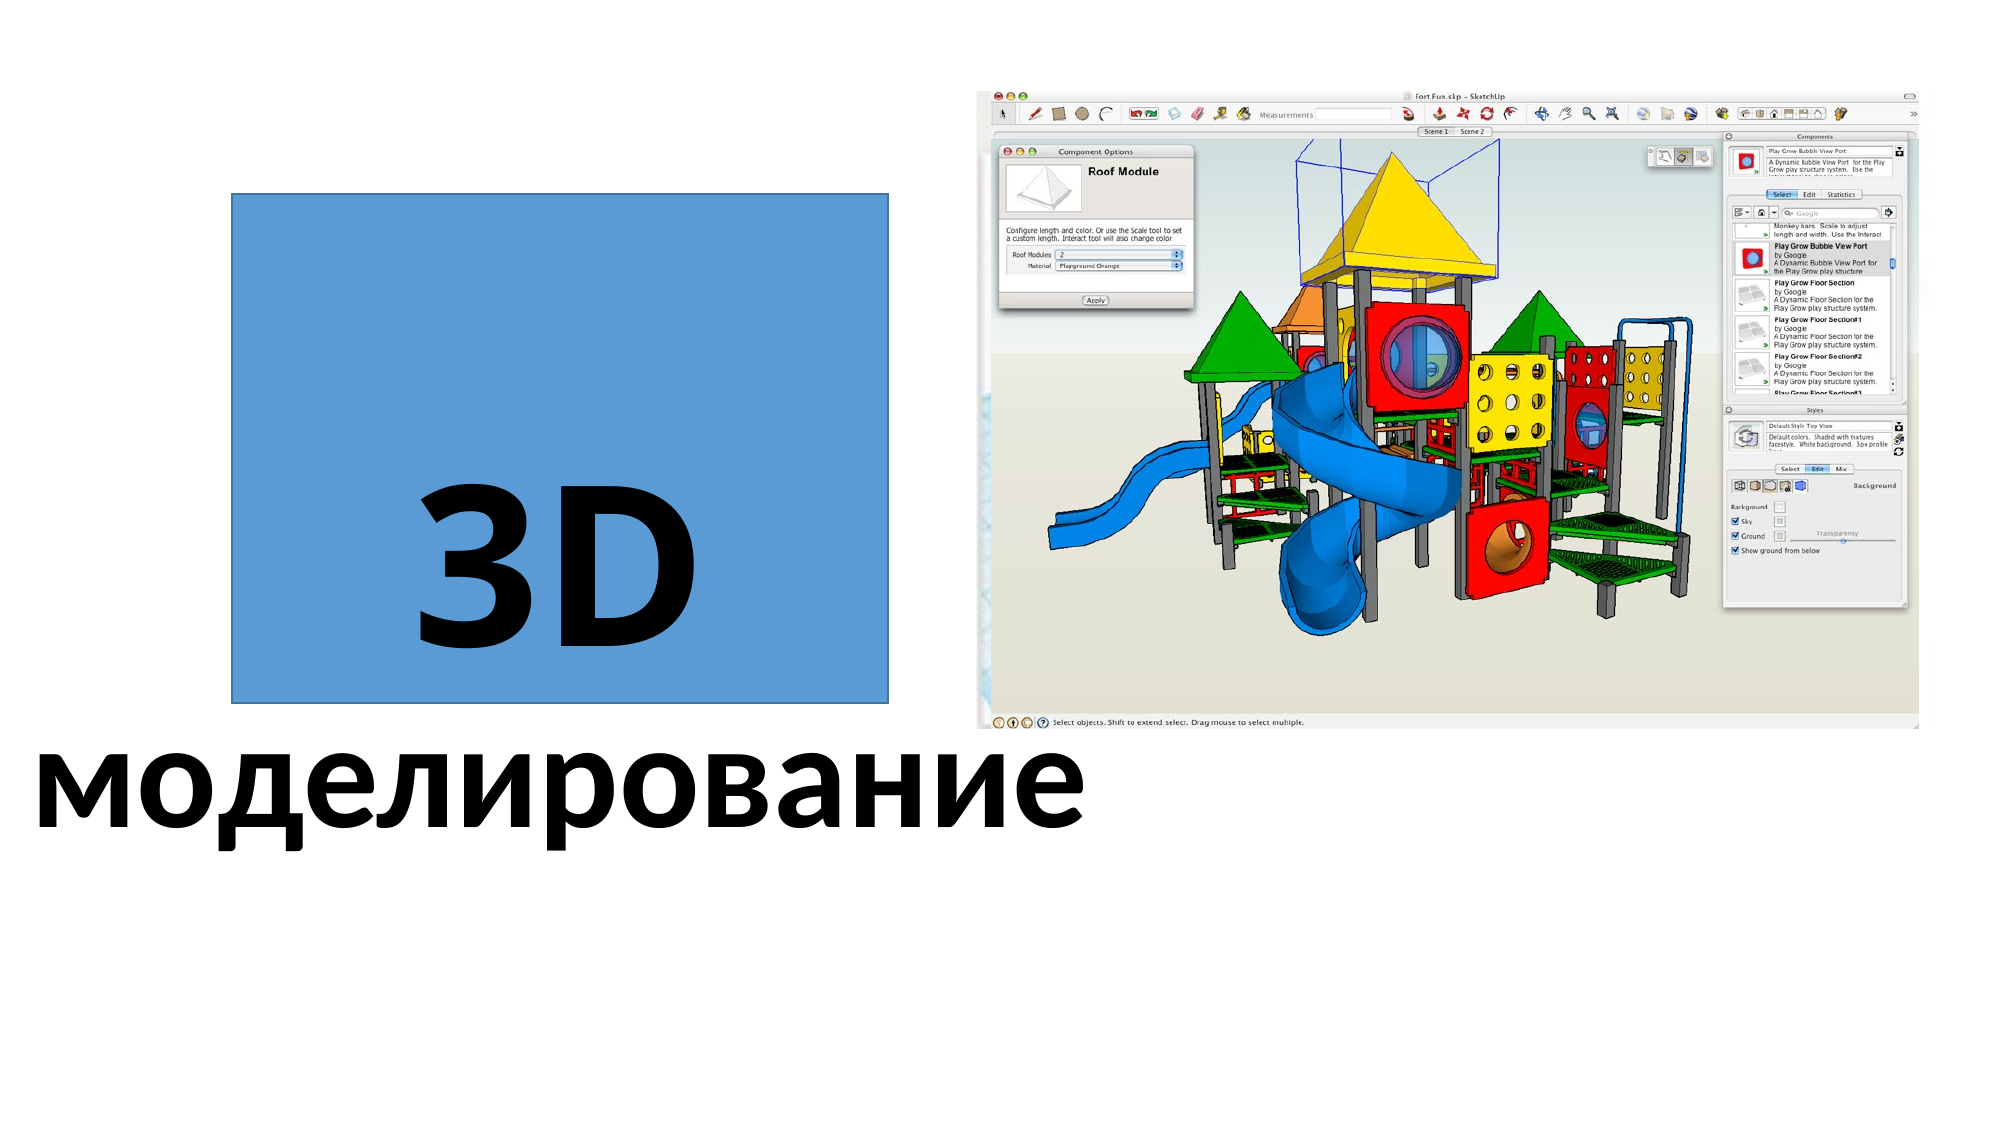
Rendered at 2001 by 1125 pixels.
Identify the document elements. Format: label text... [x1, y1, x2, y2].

text_box [231, 193, 889, 444]
text_box моделирование [15, 670, 1105, 865]
picture [976, 91, 1935, 729]
title 3D [143, 444, 976, 670]
